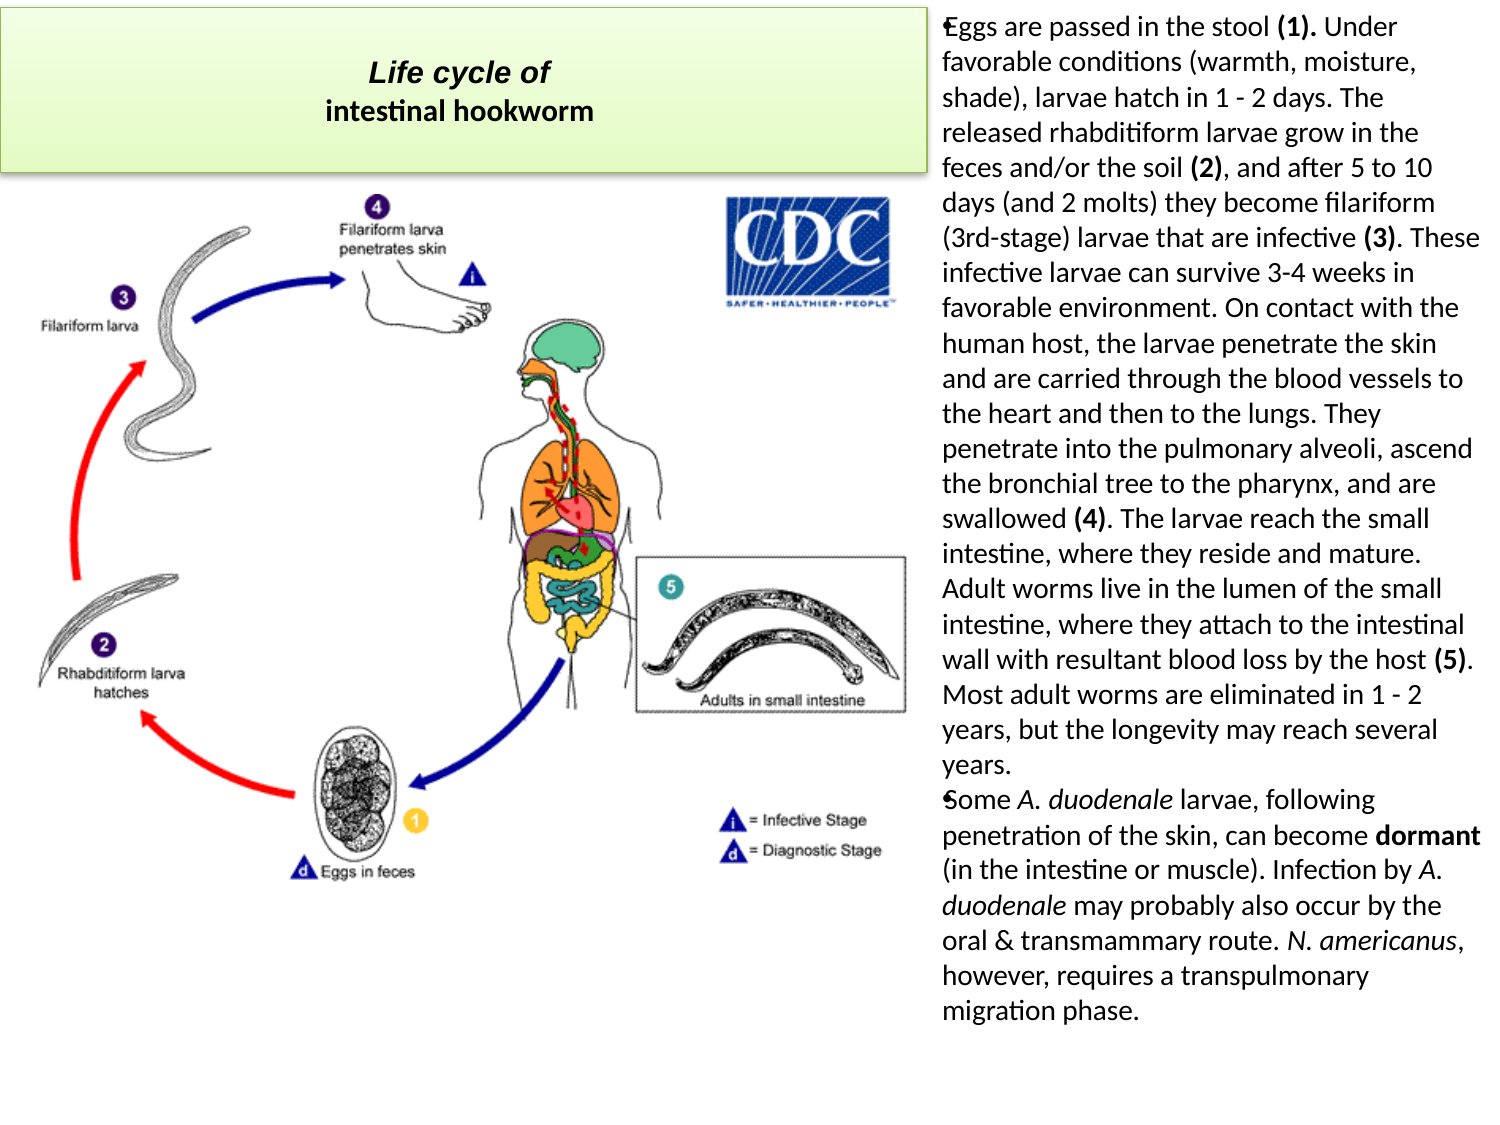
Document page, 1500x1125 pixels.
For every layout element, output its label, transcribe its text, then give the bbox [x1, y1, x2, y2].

list Eggs are passed in the stool (1). Under favorable conditions (warmth, moisture, shade), larvae hatch in 1 - 2 days. The released rhabditiform larvae grow in the feces and/or the soil (2), and after 5 to 10 days (and 2 molts) they become filariform (3rd-stage) larvae that are infective (3). These infective larvae can survive 3-4 weeks in favorable environment. On contact with the human host, the larvae penetrate the skin and are carried through the blood vessels to the heart and then to the lungs. They penetrate into the pulmonary alveoli, ascend the bronchial tree to the pharynx, and are swallowed (4). The larvae reach the small intestine, where they reside and mature. Adult worms live in the lumen of the small intestine, where they attach to the intestinal wall with resultant blood loss by the host (5). Most adult worms are eliminated in 1 - 2 years, but the longevity may reach several years. Some A. duodenale larvae, following penetration of the skin, can become dormant (in the intestine or muscle). Infection by A. duodenale may probably also occur by the oral & transmammary route. N. americanus, however, requires a transpulmonary migration phase. [927, 0, 1500, 1035]
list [0, 194, 916, 883]
title Life cycle of intestinal hookworm [0, 7, 927, 173]
